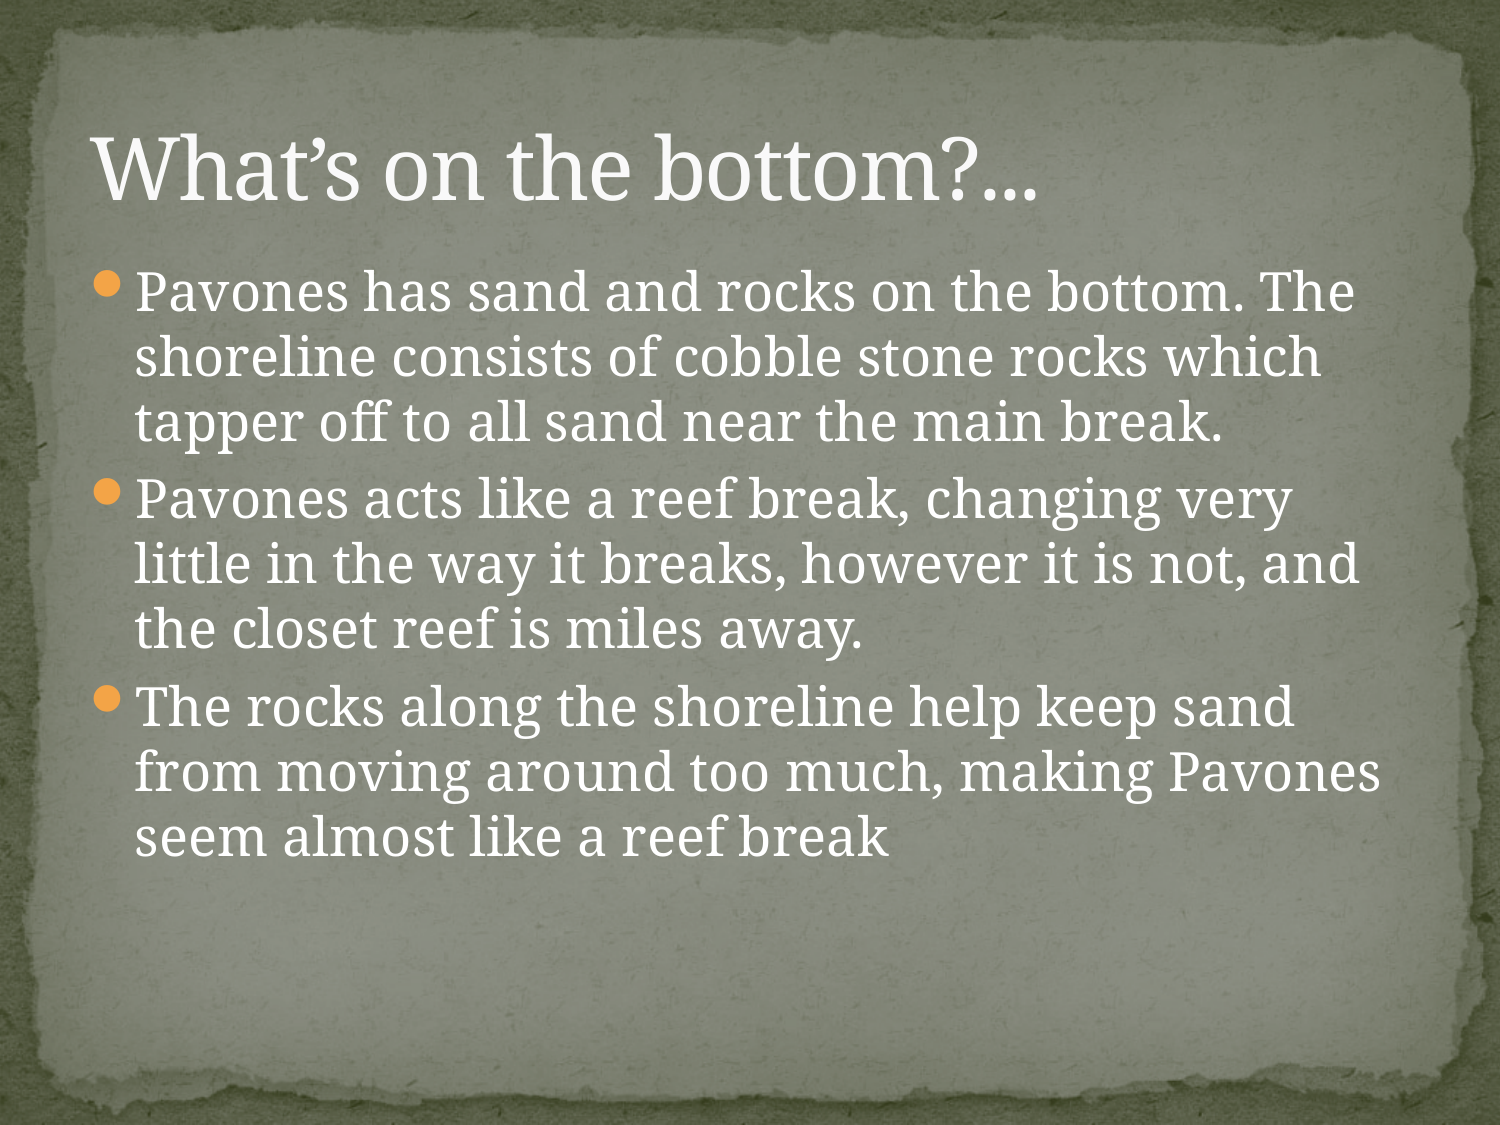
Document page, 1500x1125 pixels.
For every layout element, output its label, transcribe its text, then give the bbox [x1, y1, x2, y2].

list Pavones has sand and rocks on the bottom. The shoreline consists of cobble stone rocks which tapper off to all sand near the main break. Pavones acts like a reef break, changing very little in the way it breaks, however it is not, and the closet reef is miles away. The rocks along the shoreline help keep sand from moving around too much, making Pavones seem almost like a reef break [75, 249, 1425, 1000]
title What’s on the bottom?... [74, 24, 1425, 225]
